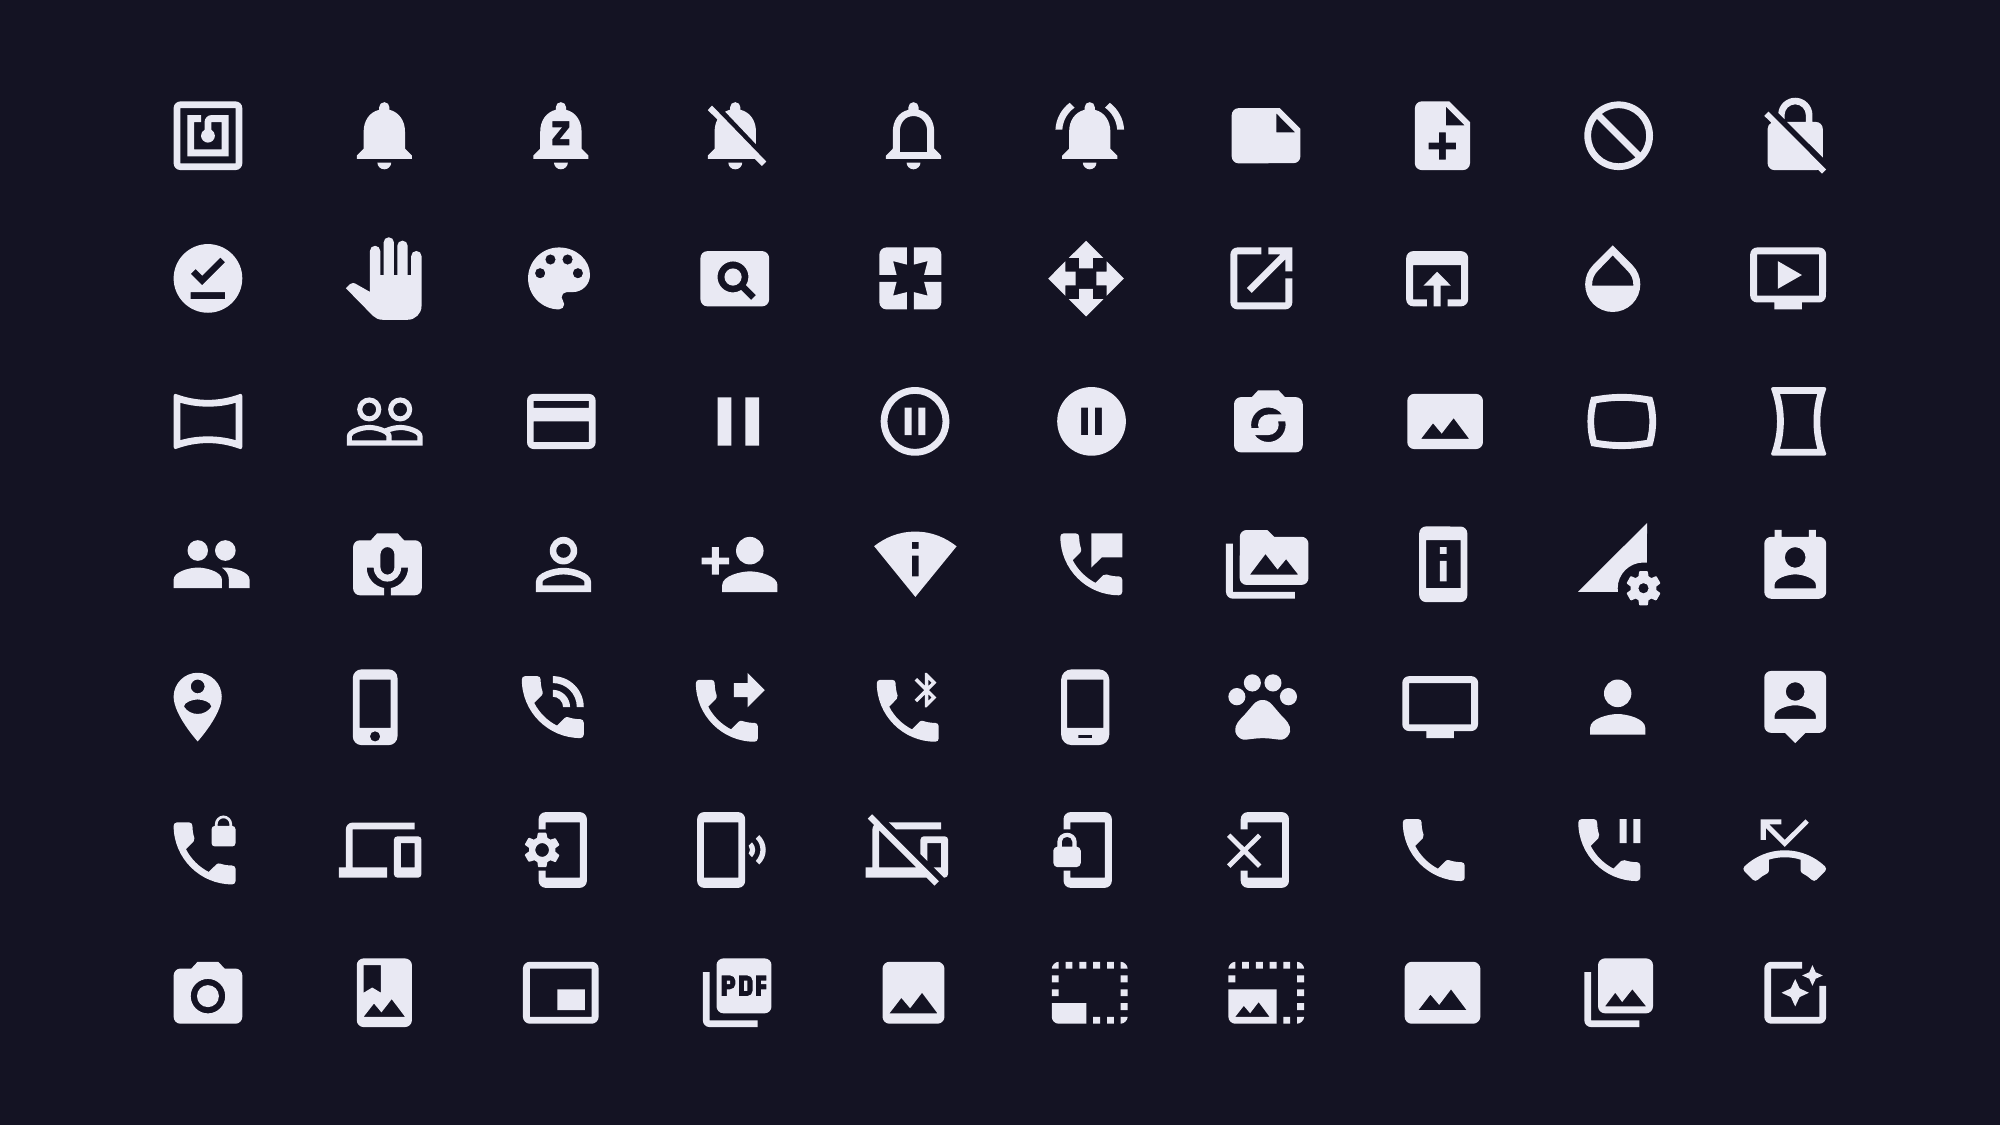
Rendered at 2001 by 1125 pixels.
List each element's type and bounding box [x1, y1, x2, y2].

text_box [707, 105, 767, 166]
text_box [882, 961, 945, 1024]
text_box [346, 424, 423, 446]
text_box [885, 102, 942, 159]
text_box [1402, 819, 1465, 882]
text_box [215, 540, 236, 561]
text_box [173, 961, 243, 1024]
text_box [888, 822, 942, 830]
text_box [1297, 989, 1305, 997]
text_box [1297, 975, 1305, 983]
text_box [733, 672, 765, 708]
text_box [1051, 961, 1059, 969]
text_box [187, 540, 208, 561]
text_box [1578, 522, 1648, 592]
text_box [1297, 961, 1305, 969]
text_box [1079, 961, 1087, 969]
text_box [701, 547, 730, 575]
text_box [1228, 989, 1277, 1024]
text_box [879, 247, 907, 275]
text_box [1255, 961, 1263, 969]
text_box [352, 669, 398, 746]
text_box [535, 567, 592, 593]
text_box [1239, 530, 1309, 585]
text_box [745, 397, 760, 446]
text_box [1269, 961, 1277, 969]
text_box [1120, 961, 1128, 969]
text_box [356, 958, 412, 1028]
text_box [1068, 240, 1104, 269]
text_box [353, 533, 422, 596]
text_box [1404, 961, 1481, 1024]
text_box [173, 393, 243, 450]
text_box [874, 531, 957, 597]
text_box [1120, 989, 1128, 997]
text_box [1082, 162, 1097, 170]
text_box [211, 815, 236, 847]
text_box [553, 162, 568, 170]
text_box [695, 679, 758, 742]
text_box [1093, 961, 1101, 969]
text_box [1051, 989, 1059, 997]
text_box [522, 961, 599, 1024]
text_box [1243, 674, 1261, 692]
text_box [1063, 812, 1112, 888]
text_box [1051, 975, 1059, 983]
text_box [1578, 819, 1641, 882]
text_box [1598, 958, 1654, 1014]
text_box [173, 567, 222, 589]
text_box [702, 972, 758, 1028]
text_box [1590, 714, 1646, 735]
text_box [1297, 1016, 1305, 1024]
text_box [173, 822, 236, 885]
text_box [549, 536, 578, 565]
text_box [393, 836, 422, 878]
text_box [1264, 674, 1282, 692]
text_box [1225, 543, 1295, 599]
text_box [1778, 97, 1823, 158]
text_box [697, 812, 746, 888]
text_box [914, 672, 937, 708]
text_box [1230, 247, 1293, 310]
text_box [173, 672, 222, 742]
text_box [876, 679, 939, 742]
text_box [913, 281, 942, 310]
text_box [1764, 111, 1827, 174]
text_box [1297, 1003, 1305, 1011]
text_box [1228, 687, 1246, 706]
text_box [1603, 679, 1632, 708]
text_box [173, 244, 243, 313]
text_box [338, 822, 415, 878]
text_box [1283, 1016, 1291, 1024]
text_box [1234, 390, 1303, 453]
text_box [1228, 961, 1236, 969]
text_box [728, 162, 743, 170]
text_box [1406, 251, 1469, 307]
text_box [1055, 102, 1075, 130]
text_box [725, 102, 756, 145]
text_box [748, 842, 756, 858]
text_box [527, 393, 596, 450]
text_box [388, 397, 413, 422]
text_box [1626, 571, 1661, 606]
text_box [1096, 261, 1124, 296]
text_box [173, 101, 243, 171]
text_box [717, 397, 732, 446]
text_box [1107, 961, 1114, 969]
text_box [528, 247, 591, 310]
text_box [1227, 833, 1262, 868]
text_box [1060, 533, 1123, 596]
text_box [1061, 669, 1110, 746]
text_box [1120, 1016, 1128, 1024]
text_box [716, 958, 772, 1014]
text_box [1240, 812, 1289, 888]
text_box [1584, 972, 1640, 1028]
text_box [1414, 101, 1471, 171]
text_box [521, 676, 584, 739]
text_box [1402, 676, 1479, 739]
text_box [1585, 245, 1641, 312]
text_box [1771, 387, 1827, 456]
text_box [1242, 961, 1249, 969]
text_box [377, 162, 392, 170]
text_box [736, 536, 764, 565]
text_box [700, 251, 770, 307]
text_box [1407, 393, 1483, 450]
text_box [356, 102, 412, 159]
text_box [1228, 975, 1236, 983]
text_box [1743, 850, 1827, 881]
text_box [1750, 247, 1827, 310]
text_box [1235, 700, 1291, 740]
text_box [1120, 975, 1128, 983]
text_box [1048, 261, 1076, 296]
text_box [1065, 961, 1073, 969]
text_box [880, 387, 950, 456]
text_box [1105, 102, 1125, 130]
text_box [1283, 961, 1291, 969]
text_box [1093, 1016, 1101, 1024]
text_box [1231, 108, 1301, 164]
text_box [1068, 288, 1104, 317]
text_box [879, 281, 907, 310]
text_box [538, 812, 587, 888]
text_box [865, 814, 939, 886]
text_box [1120, 1003, 1128, 1011]
text_box [357, 397, 382, 422]
text_box [1584, 101, 1654, 171]
text_box [913, 247, 942, 275]
text_box [1107, 1016, 1114, 1024]
text_box [906, 162, 921, 170]
text_box [345, 237, 422, 320]
text_box [1764, 961, 1827, 1024]
text_box [1764, 670, 1827, 744]
text_box [1053, 832, 1081, 868]
text_box [920, 836, 949, 878]
text_box [1760, 819, 1809, 847]
text_box [524, 832, 560, 868]
text_box [222, 567, 250, 589]
text_box [1062, 102, 1118, 159]
text_box [1279, 687, 1298, 706]
text_box [1051, 1003, 1087, 1024]
text_box [533, 102, 589, 159]
text_box [755, 835, 766, 865]
text_box [1419, 526, 1468, 603]
text_box [722, 571, 778, 593]
text_box [1764, 529, 1827, 599]
text_box [1587, 393, 1657, 450]
text_box [1057, 387, 1126, 456]
